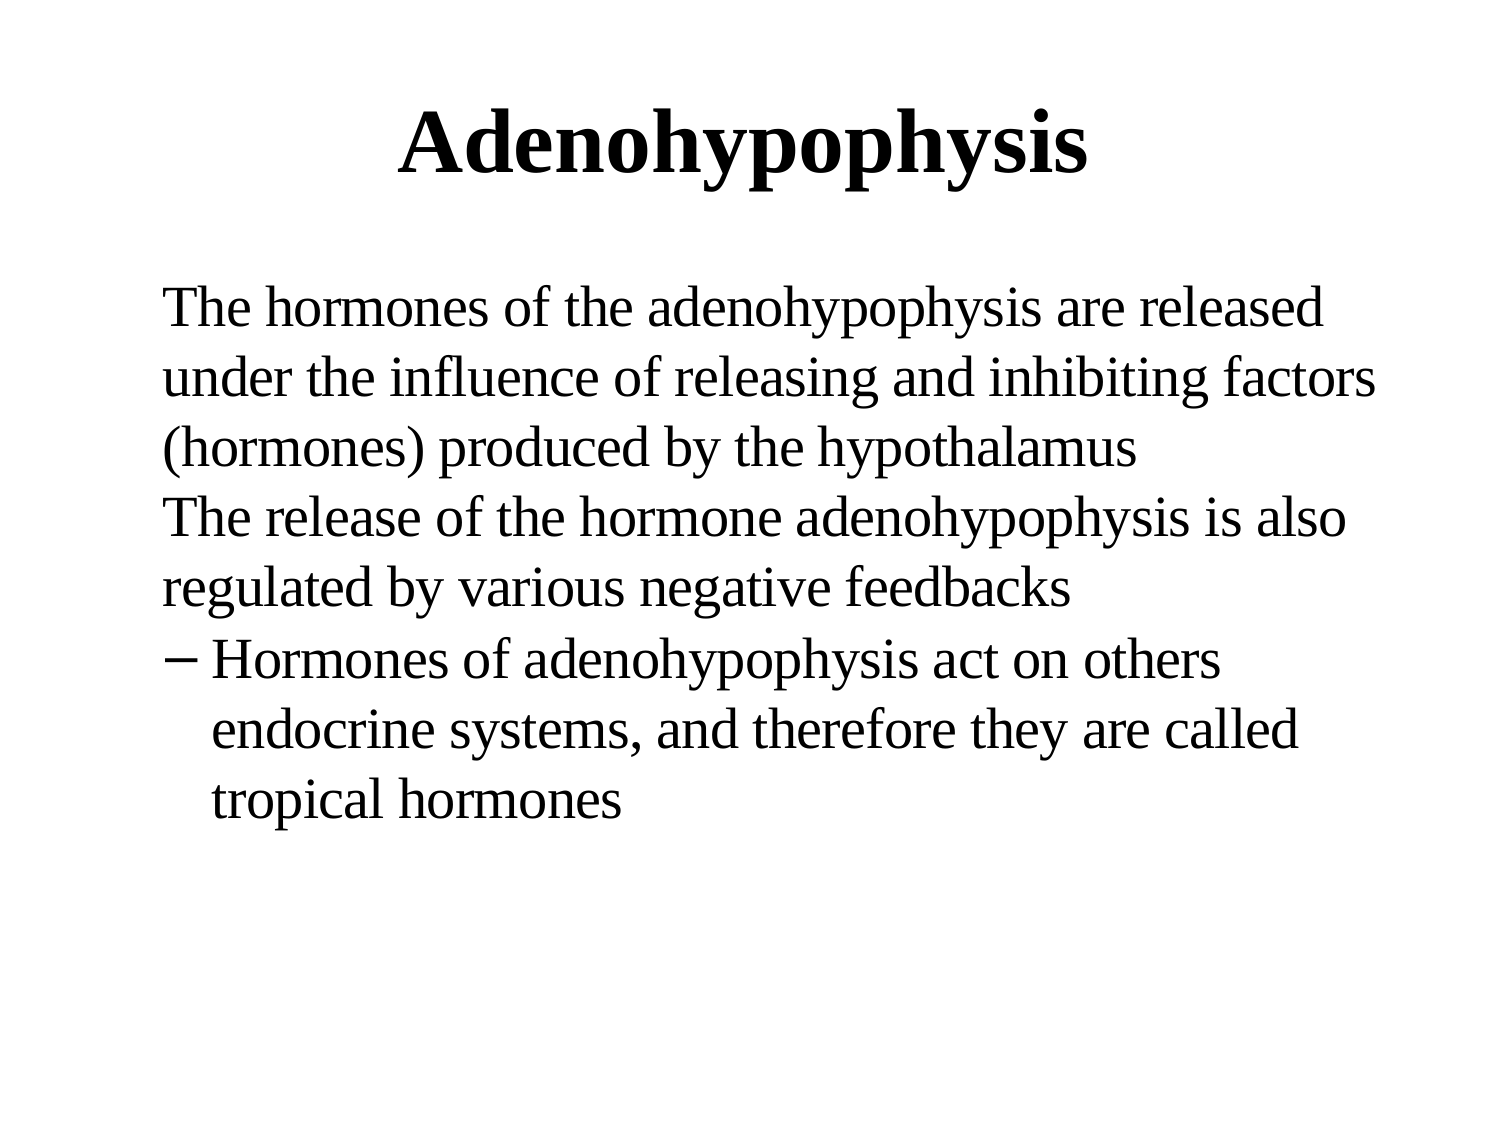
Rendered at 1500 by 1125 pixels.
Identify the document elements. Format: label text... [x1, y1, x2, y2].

title Adenohypophysis [397, 78, 1104, 265]
text_box The hormones of the adenohypophysis are released under the influence of releasing and inhibiting factors (hormones) produced by the hypothalamus The release of the hormone adenohypophysis is also regulated by various negative feedbacks Hormones of adenohypophysis act on others endocrine systems, and therefore they are called tropical hormones [162, 265, 1385, 830]
